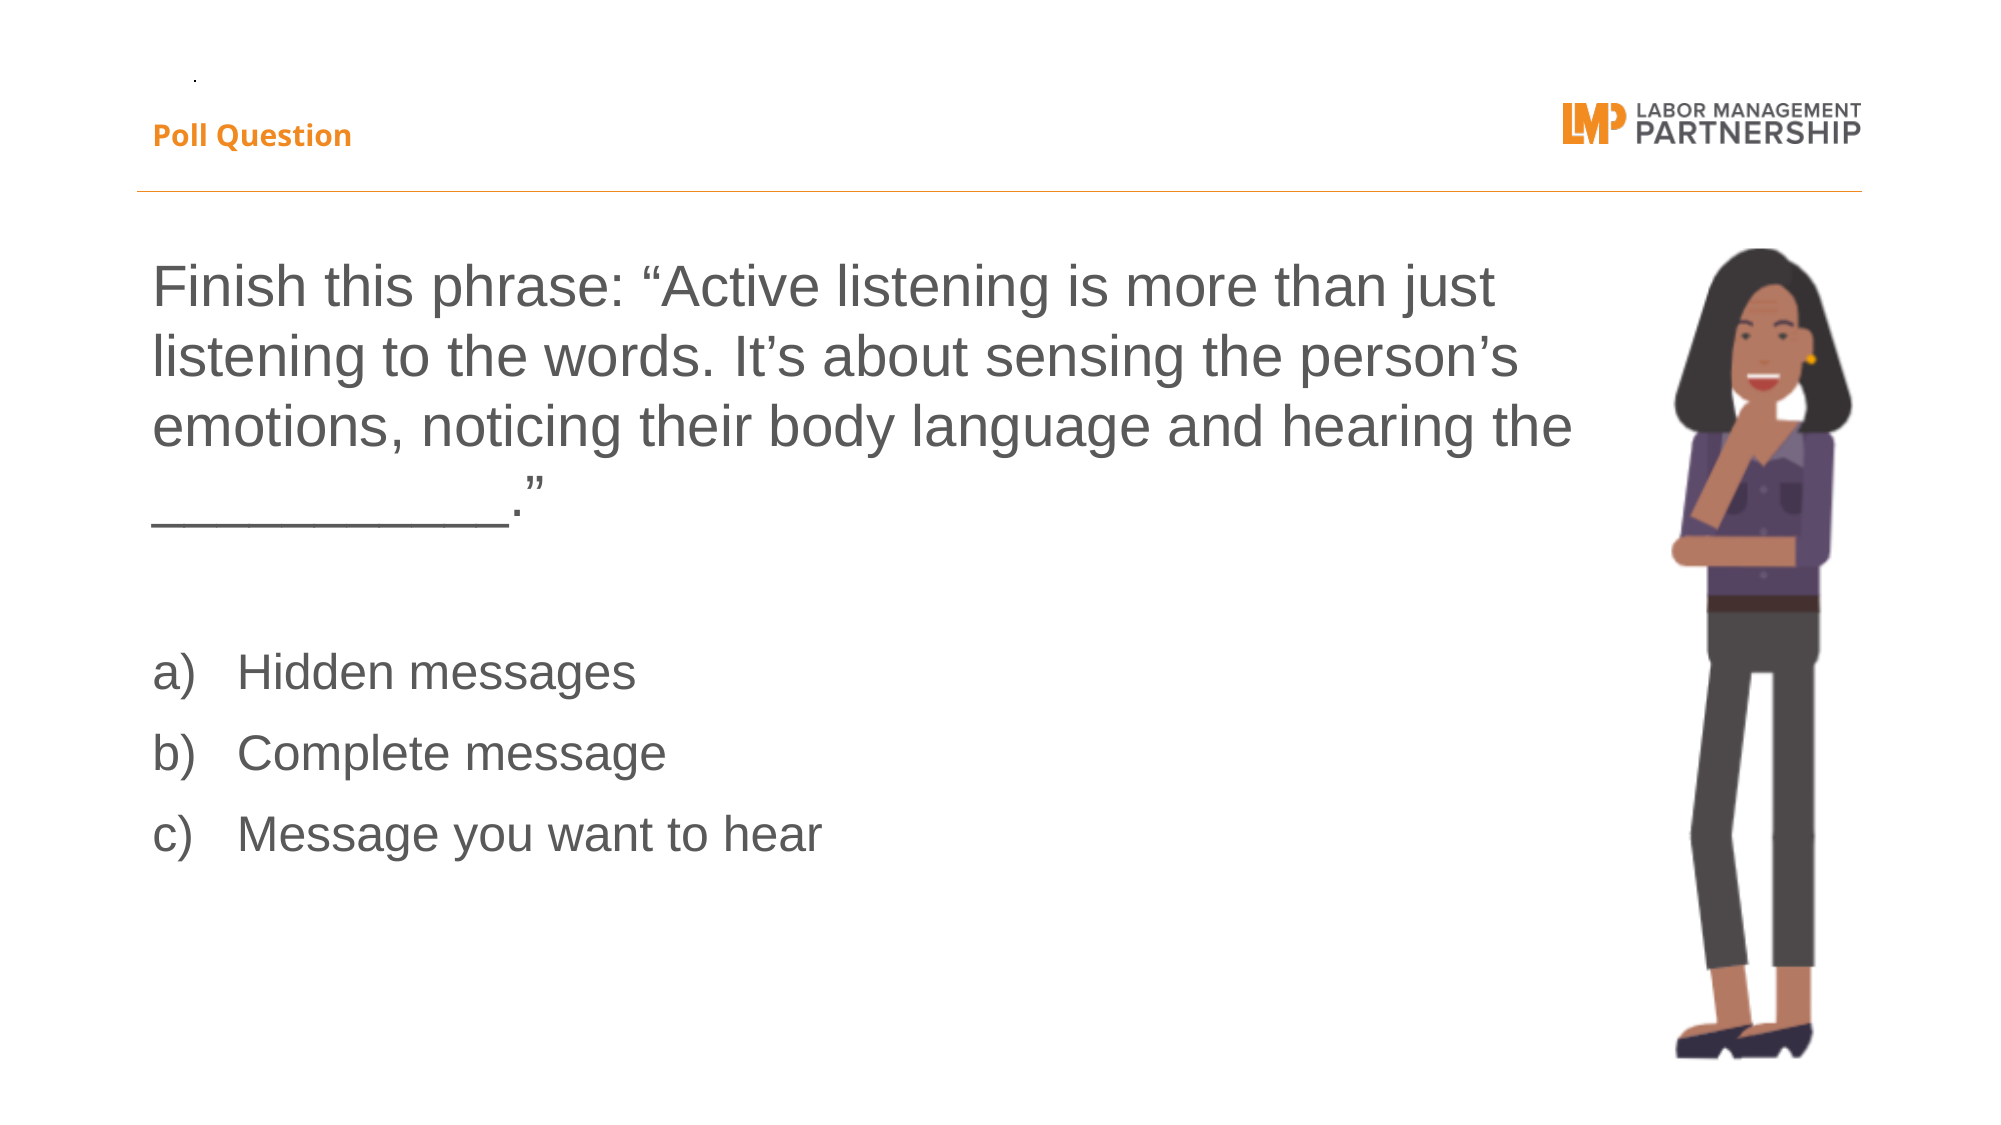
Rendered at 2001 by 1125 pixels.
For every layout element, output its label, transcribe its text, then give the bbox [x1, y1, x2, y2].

list Finish this phrase: “Active listening is more than just listening to the words. It’s about sensing the person’s emotions, noticing their body language and hearing the ___________.” Hidden messages Complete message Message you want to hear [137, 240, 1629, 1014]
picture [1629, 216, 1863, 1084]
picture [1562, 103, 1863, 144]
title Poll Question [137, 59, 1529, 188]
